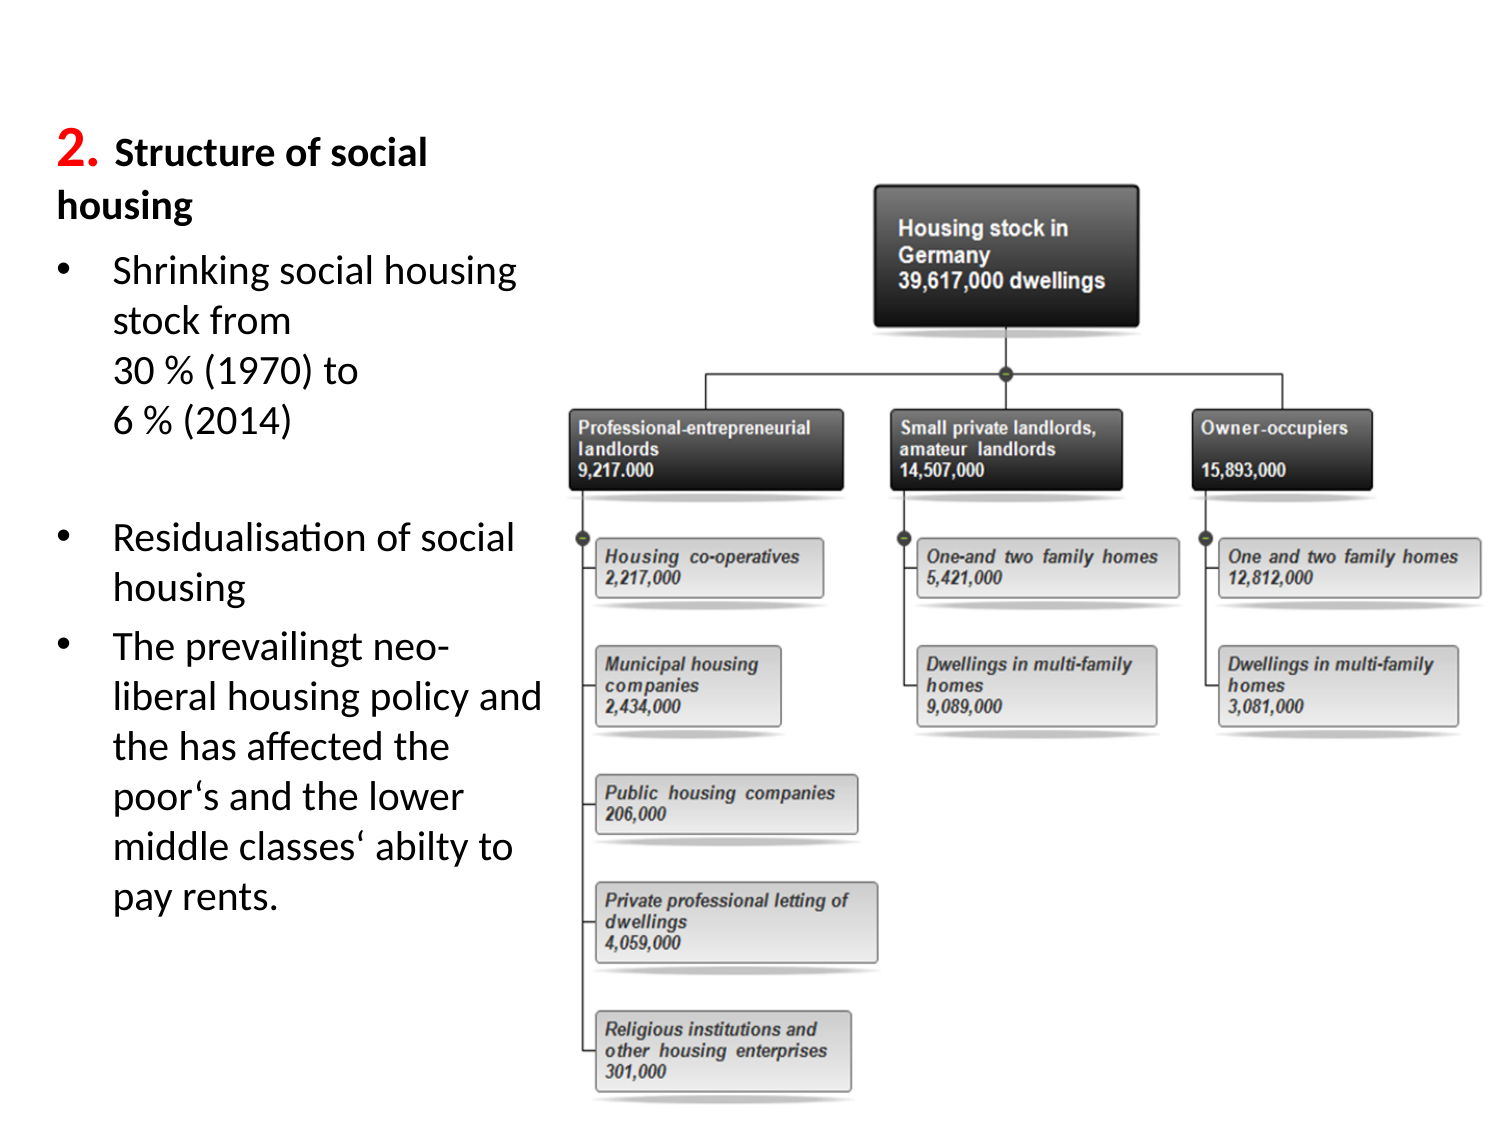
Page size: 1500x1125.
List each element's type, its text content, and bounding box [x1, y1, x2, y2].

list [548, 164, 1500, 1125]
list Shrinking social housing stock from 30 % (1970) to 6 % (2014) Residualisation of social housing The prevailingt neo-liberal housing policy and the has affected the poor‘s and the lower middle classes‘ abilty to pay rents. [41, 235, 543, 1083]
title 2. Structure of social housing [41, 44, 569, 235]
